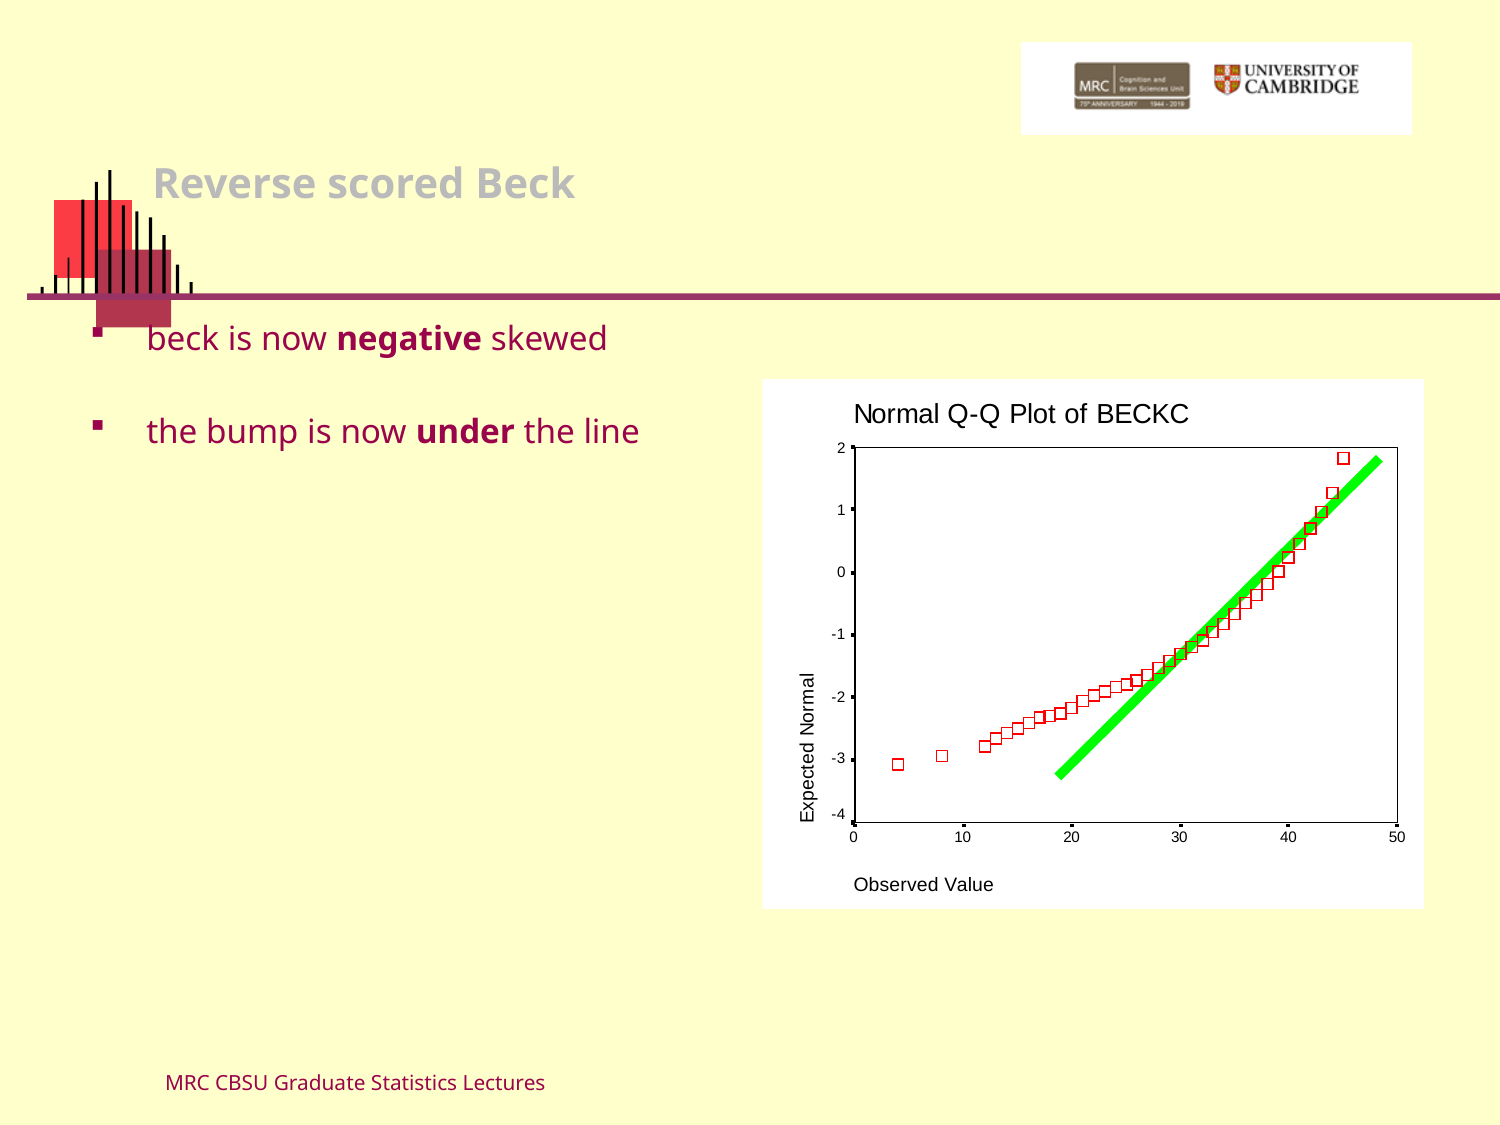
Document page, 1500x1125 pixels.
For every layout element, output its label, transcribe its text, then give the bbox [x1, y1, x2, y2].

list beck is now negative skewed the bump is now under the line [75, 262, 738, 1038]
footer MRC CBSU Graduate Statistics Lectures [149, 1062, 988, 1101]
title Reverse scored Beck [137, 137, 988, 233]
picture [1021, 42, 1412, 135]
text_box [762, 379, 1426, 921]
